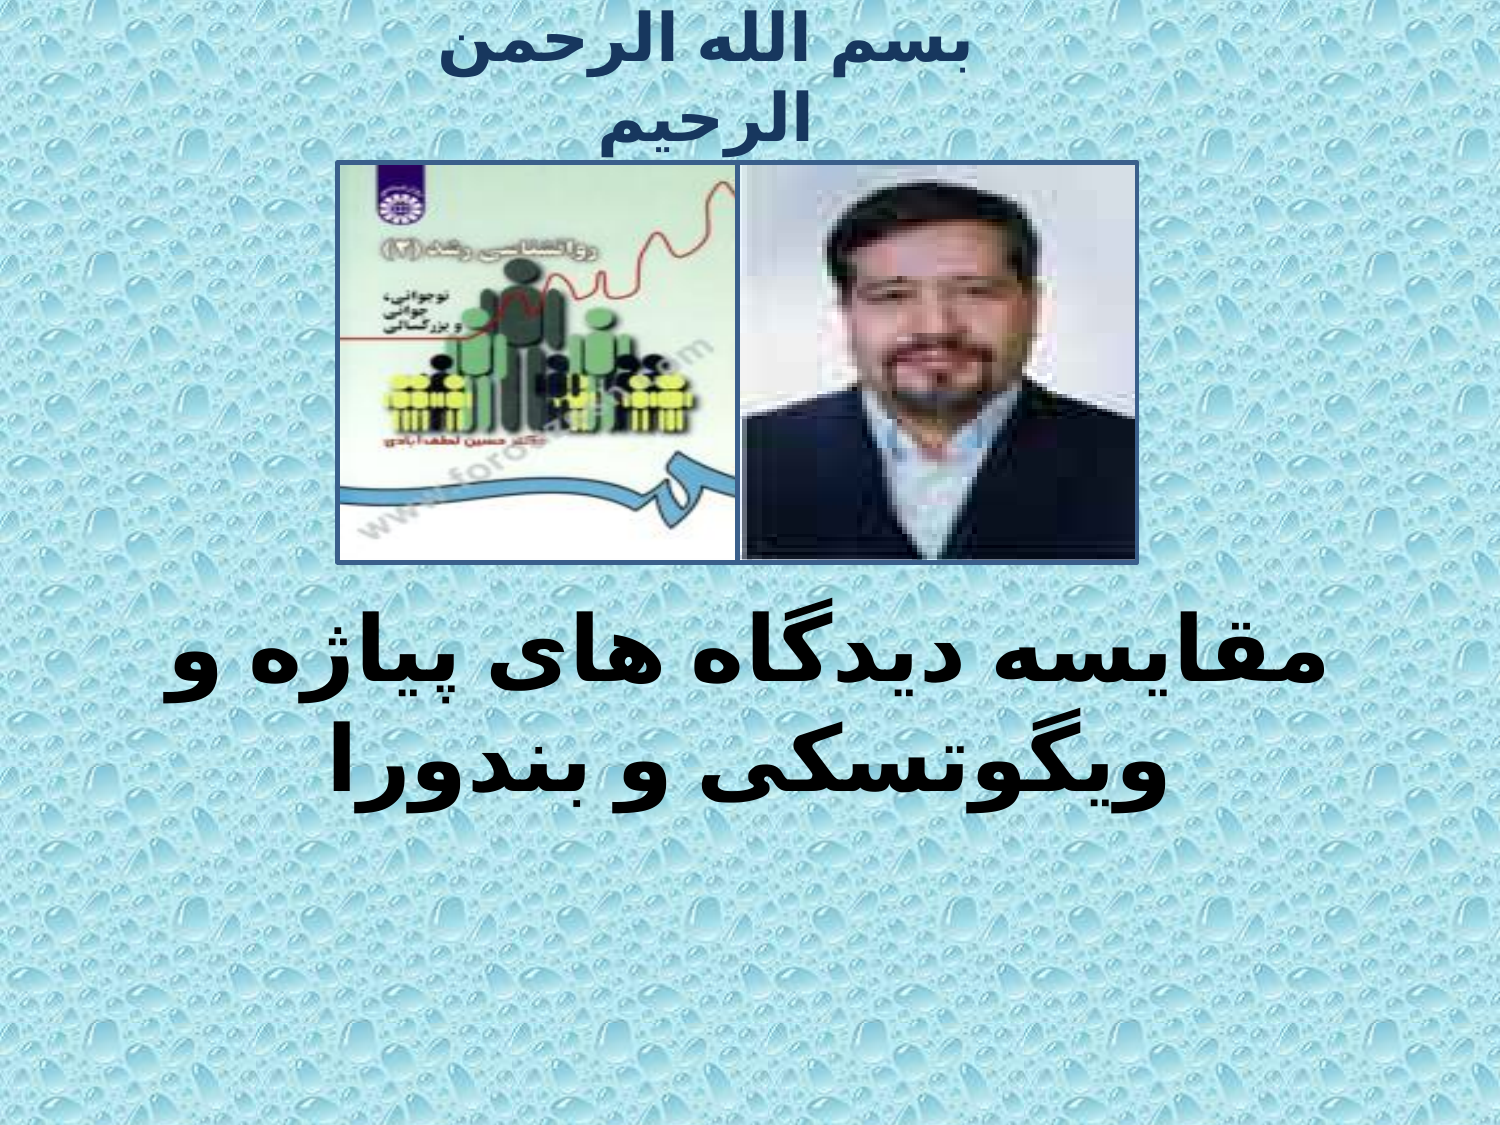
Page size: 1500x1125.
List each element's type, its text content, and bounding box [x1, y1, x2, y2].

text_box [335, 160, 735, 565]
text_box بسم الله الرحمن الرحیم [373, 0, 1039, 177]
text_box [735, 160, 1139, 565]
title مقایسه دیدگاه های پیاژه و ویگوتسکی و بندورا [112, 549, 1388, 850]
picture [0, 0, 1500, 1125]
